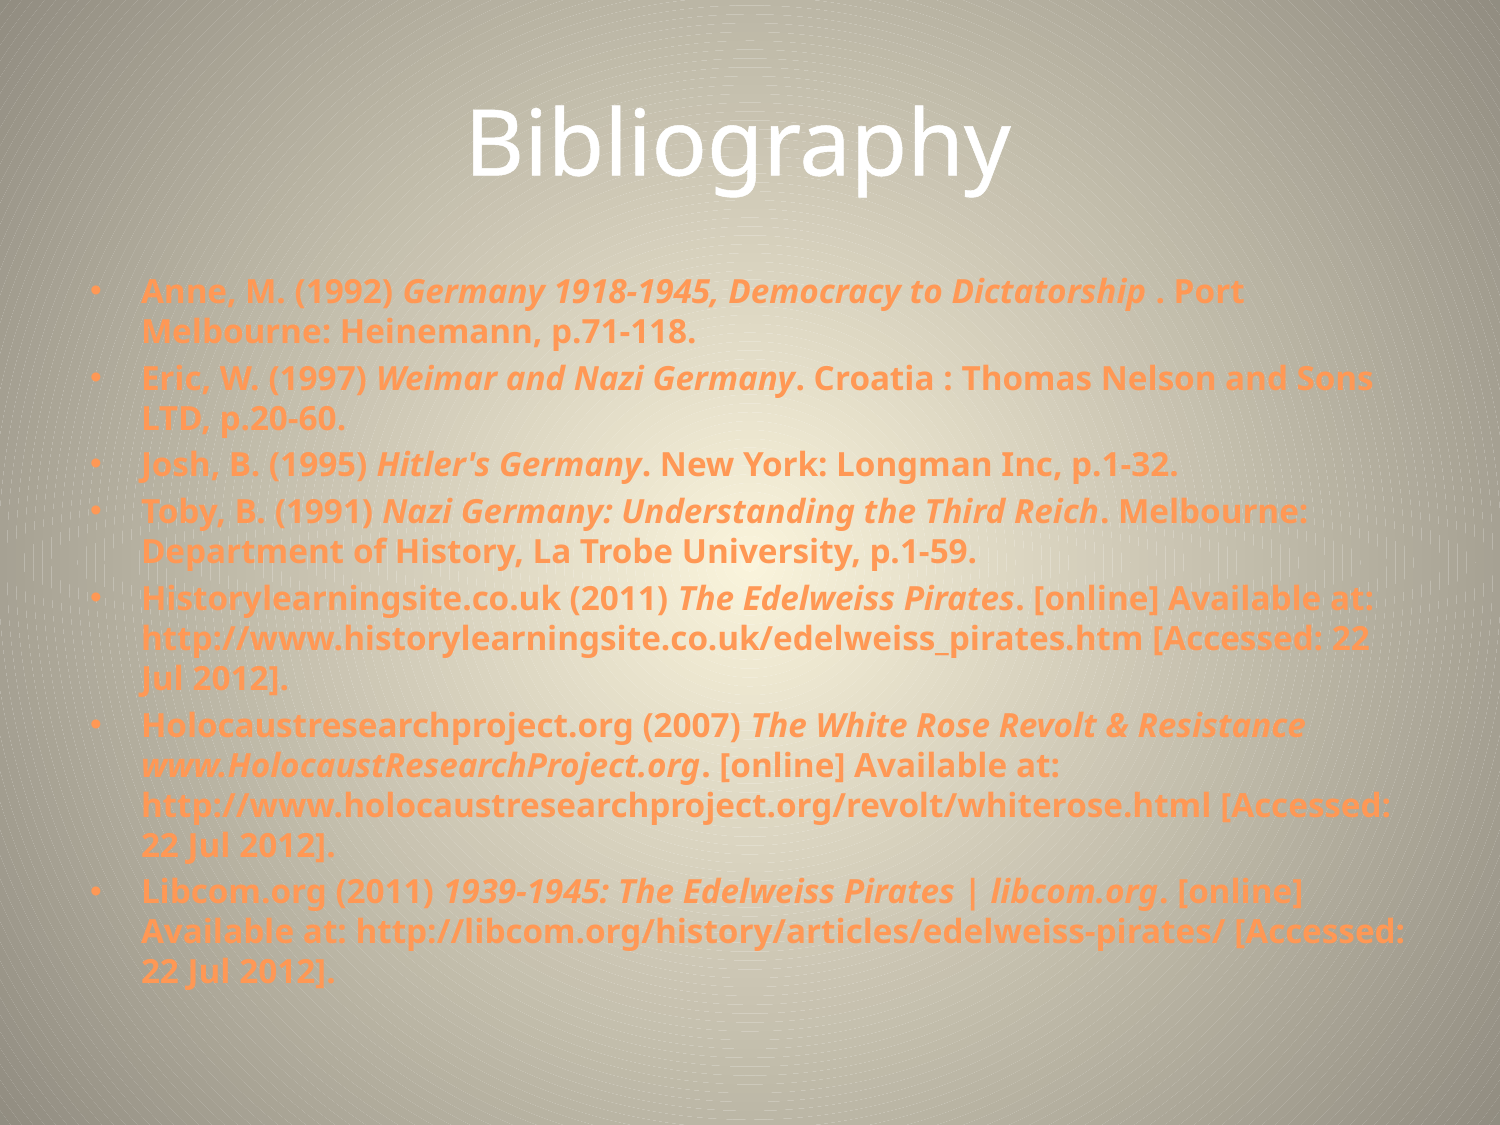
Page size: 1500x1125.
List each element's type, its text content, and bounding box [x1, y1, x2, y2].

title Bibliography [75, 45, 1425, 233]
list Anne, M. (1992) Germany 1918-1945, Democracy to Dictatorship . Port Melbourne: Heinemann, p.71-118. Eric, W. (1997) Weimar and Nazi Germany. Croatia : Thomas Nelson and Sons LTD, p.20-60. Josh, B. (1995) Hitler's Germany. New York: Longman Inc, p.1-32. Toby, B. (1991) Nazi Germany: Understanding the Third Reich. Melbourne: Department of History, La Trobe University, p.1-59. Historylearningsite.co.uk (2011) The Edelweiss Pirates. [online] Available at: http://www.historylearningsite.co.uk/edelweiss_pirates.htm [Accessed: 22 Jul 2012]. Holocaustresearchproject.org (2007) The White Rose Revolt & Resistance www.HolocaustResearchProject.org. [online] Available at: http://www.holocaustresearchproject.org/revolt/whiterose.html [Accessed: 22 Jul 2012]. Libcom.org (2011) 1939-1945: The Edelweiss Pirates | libcom.org. [online] Available at: http://libcom.org/history/articles/edelweiss-pirates/ [Accessed: 22 Jul 2012]. [75, 262, 1425, 1005]
